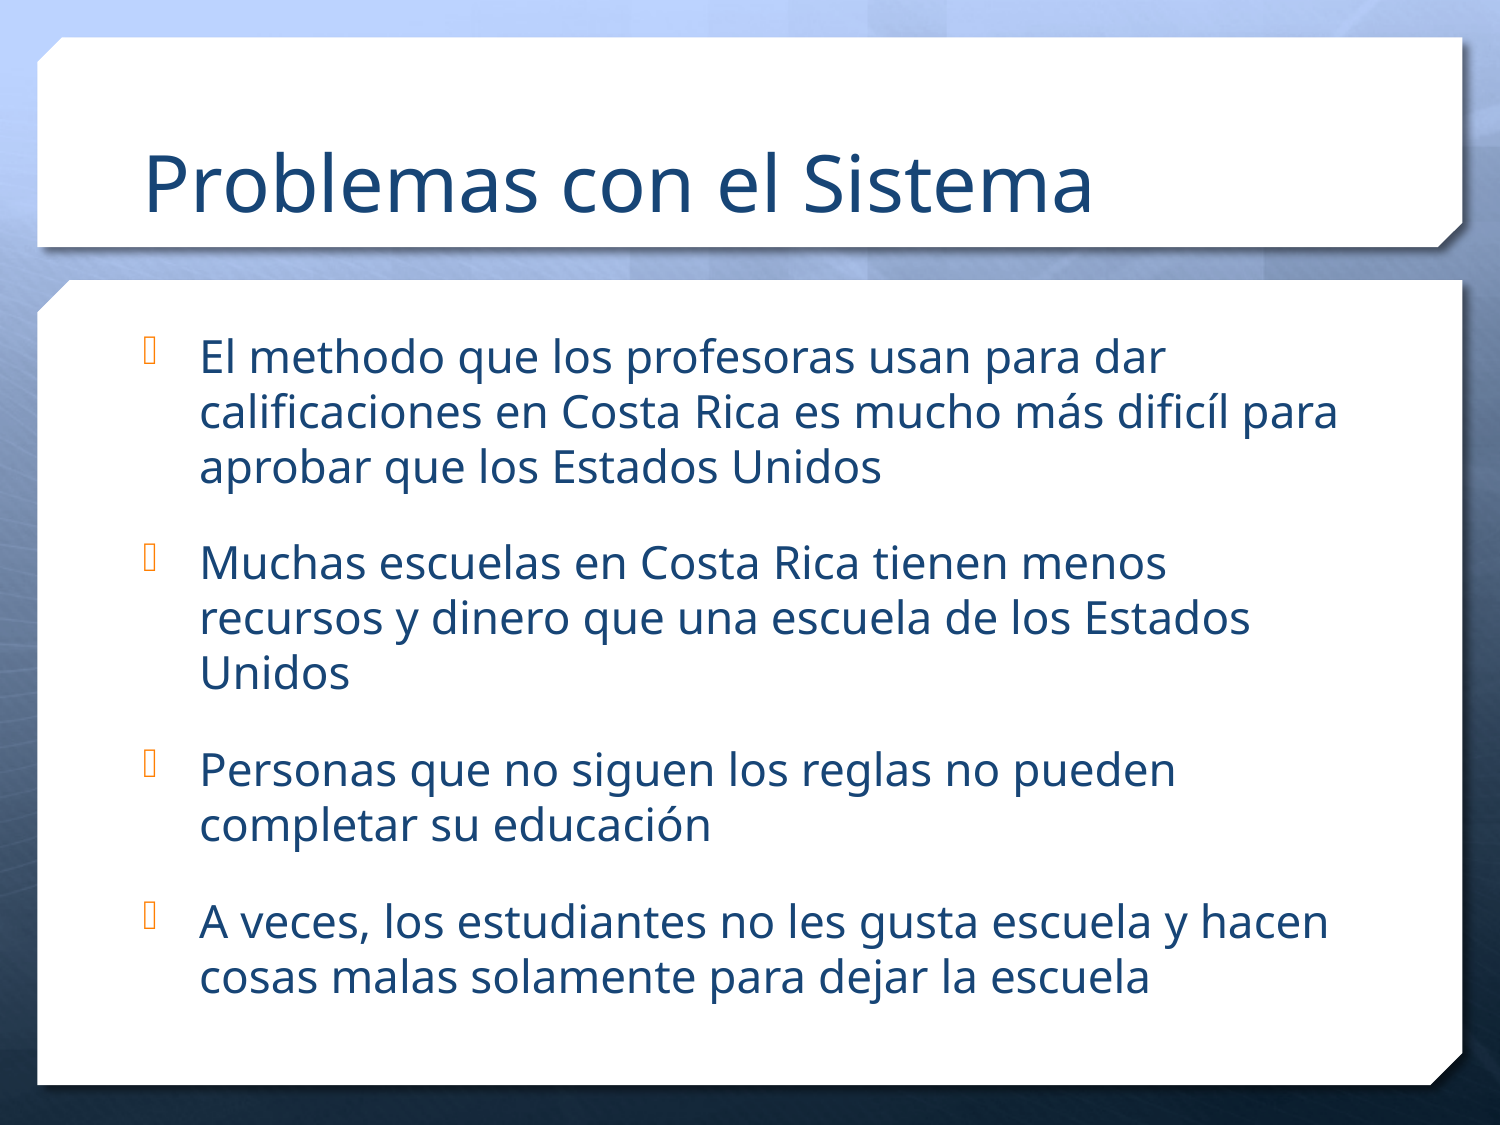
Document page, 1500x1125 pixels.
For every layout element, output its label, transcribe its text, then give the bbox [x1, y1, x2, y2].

list El methodo que los profesoras usan para dar calificaciones en Costa Rica es mucho más dificíl para aprobar que los Estados Unidos Muchas escuelas en Costa Rica tienen menos recursos y dinero que una escuela de los Estados Unidos Personas que no siguen los reglas no pueden completar su educación A veces, los estudiantes no les gusta escuela y hacen cosas malas solamente para dejar la escuela [127, 319, 1372, 978]
title Problemas con el Sistema [127, 48, 1372, 236]
